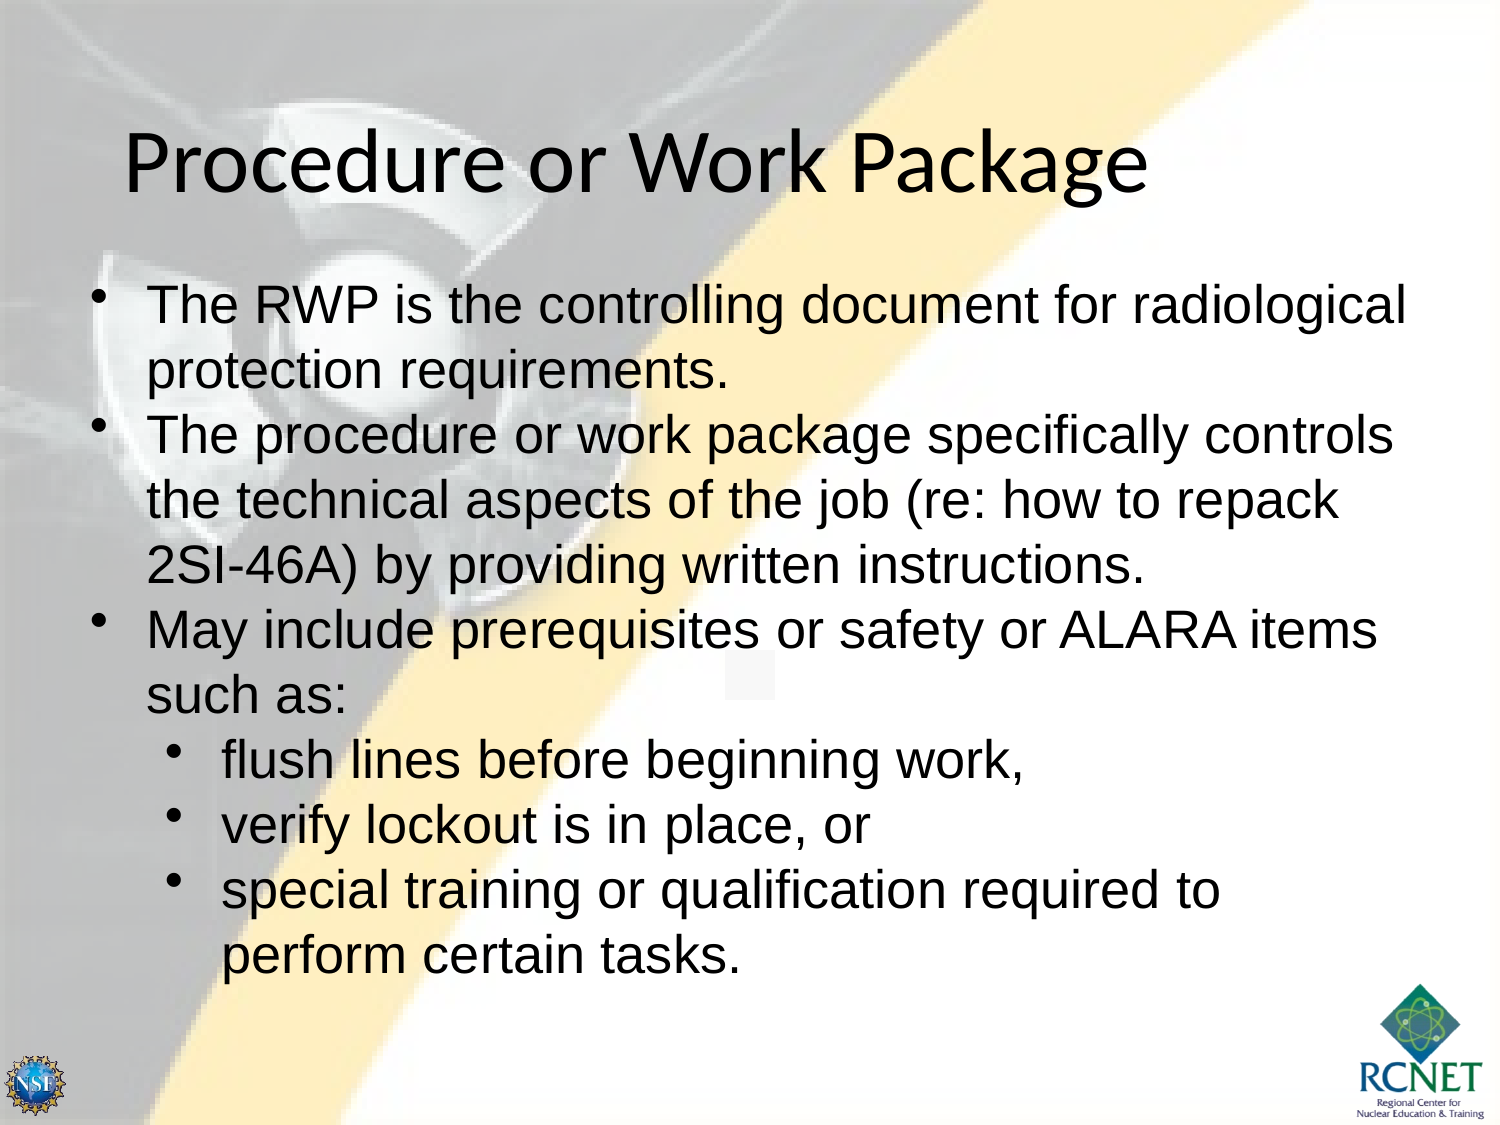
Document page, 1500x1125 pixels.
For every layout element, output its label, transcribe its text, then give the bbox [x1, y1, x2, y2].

picture [1332, 977, 1500, 1125]
text_box The RWP is the controlling document for radiological protection requirements. The procedure or work package specifically controls the technical aspects of the job (re: how to repack 2SI-46A) by providing written instructions. May include prerequisites or safety or ALARA items such as: flush lines before beginning work, verify lockout is in place, or special training or qualification required to perform certain tasks. [74, 262, 1425, 1013]
title Procedure or Work Package [0, 62, 1275, 250]
picture [0, 1056, 75, 1116]
text_box [137, 324, 1363, 400]
